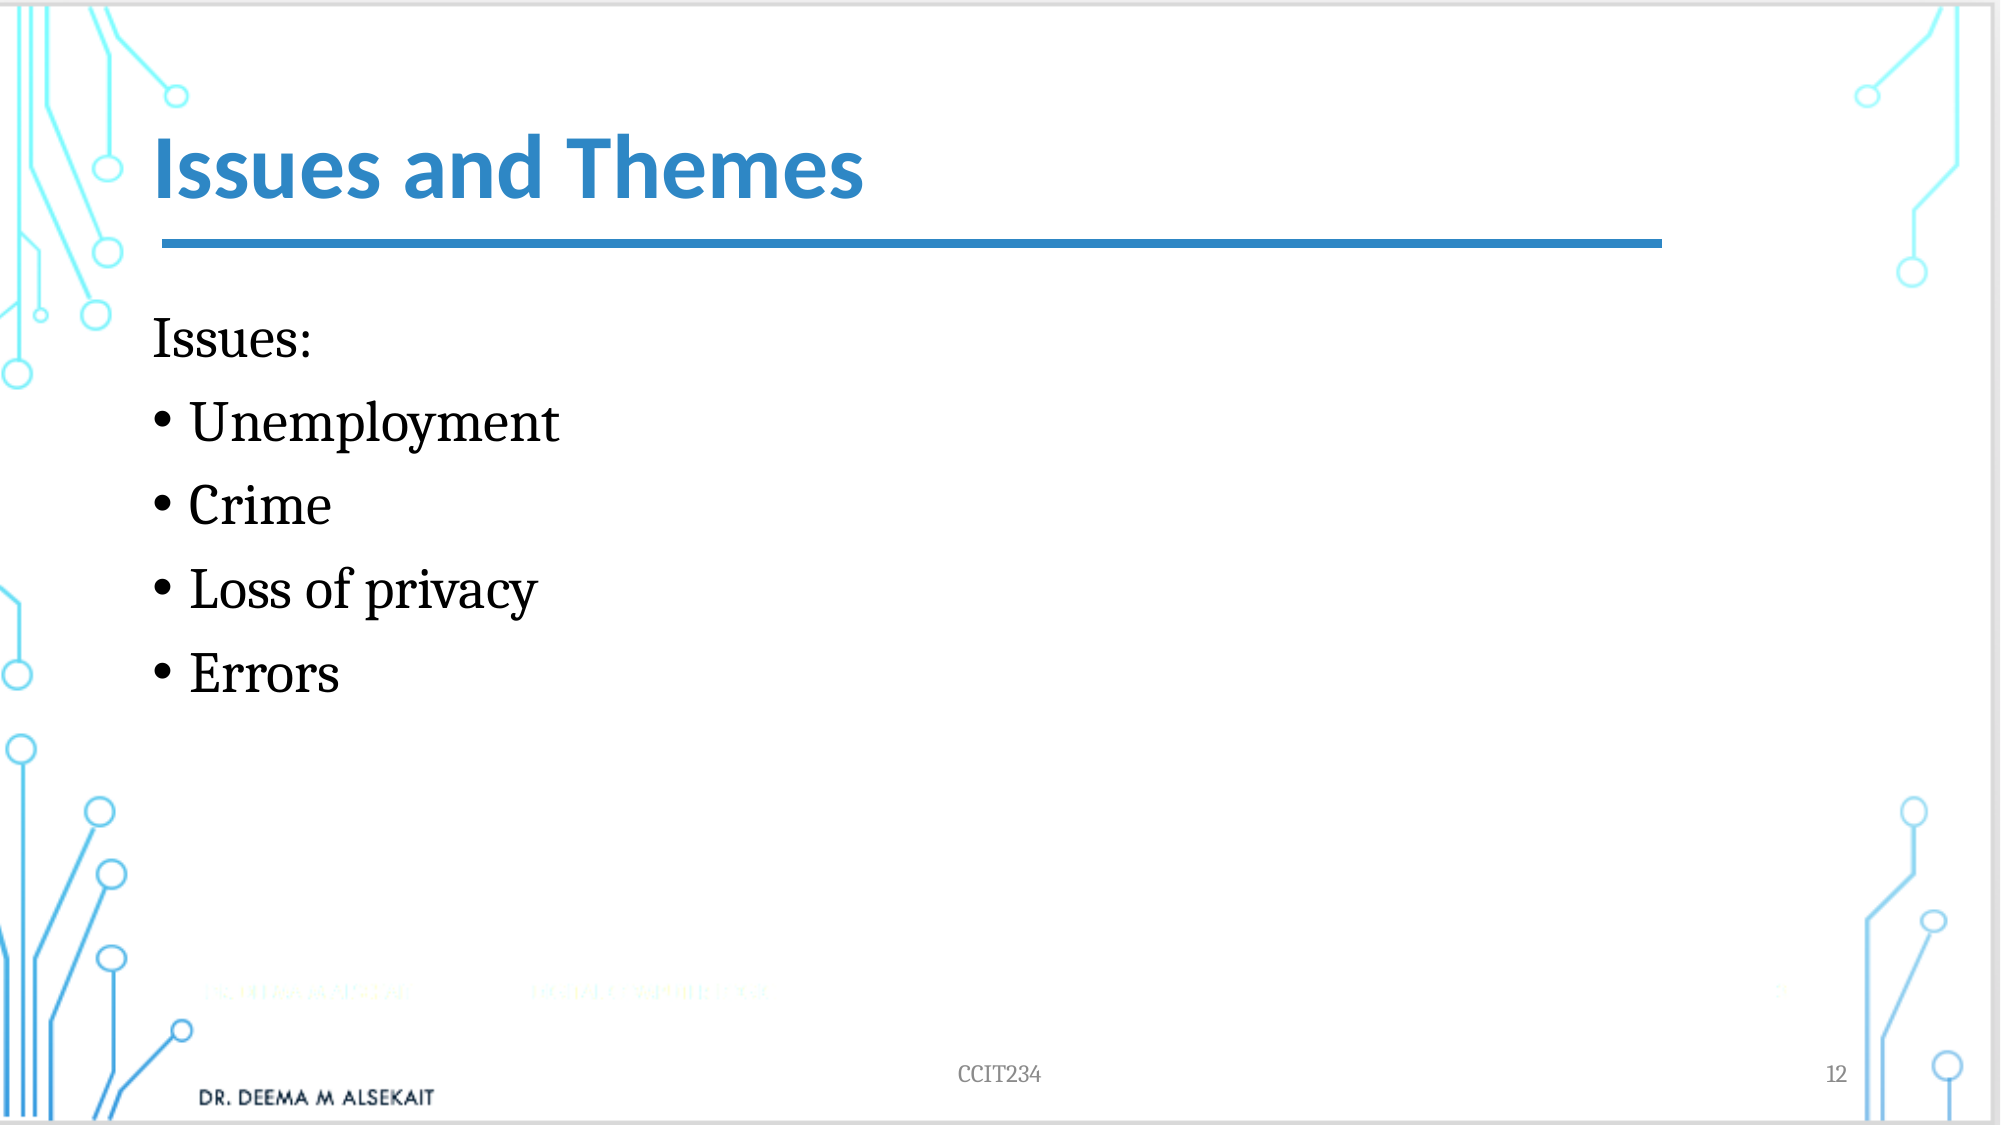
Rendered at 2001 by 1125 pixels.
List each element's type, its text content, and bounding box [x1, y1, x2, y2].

slide_number 12 [1412, 1042, 1863, 1103]
picture [0, 0, 2001, 1125]
footer CCIT234 [662, 1042, 1338, 1103]
list Issues: Unemployment Crime Loss of privacy Errors [137, 299, 1863, 1014]
title Issues and Themes [137, 59, 1863, 278]
